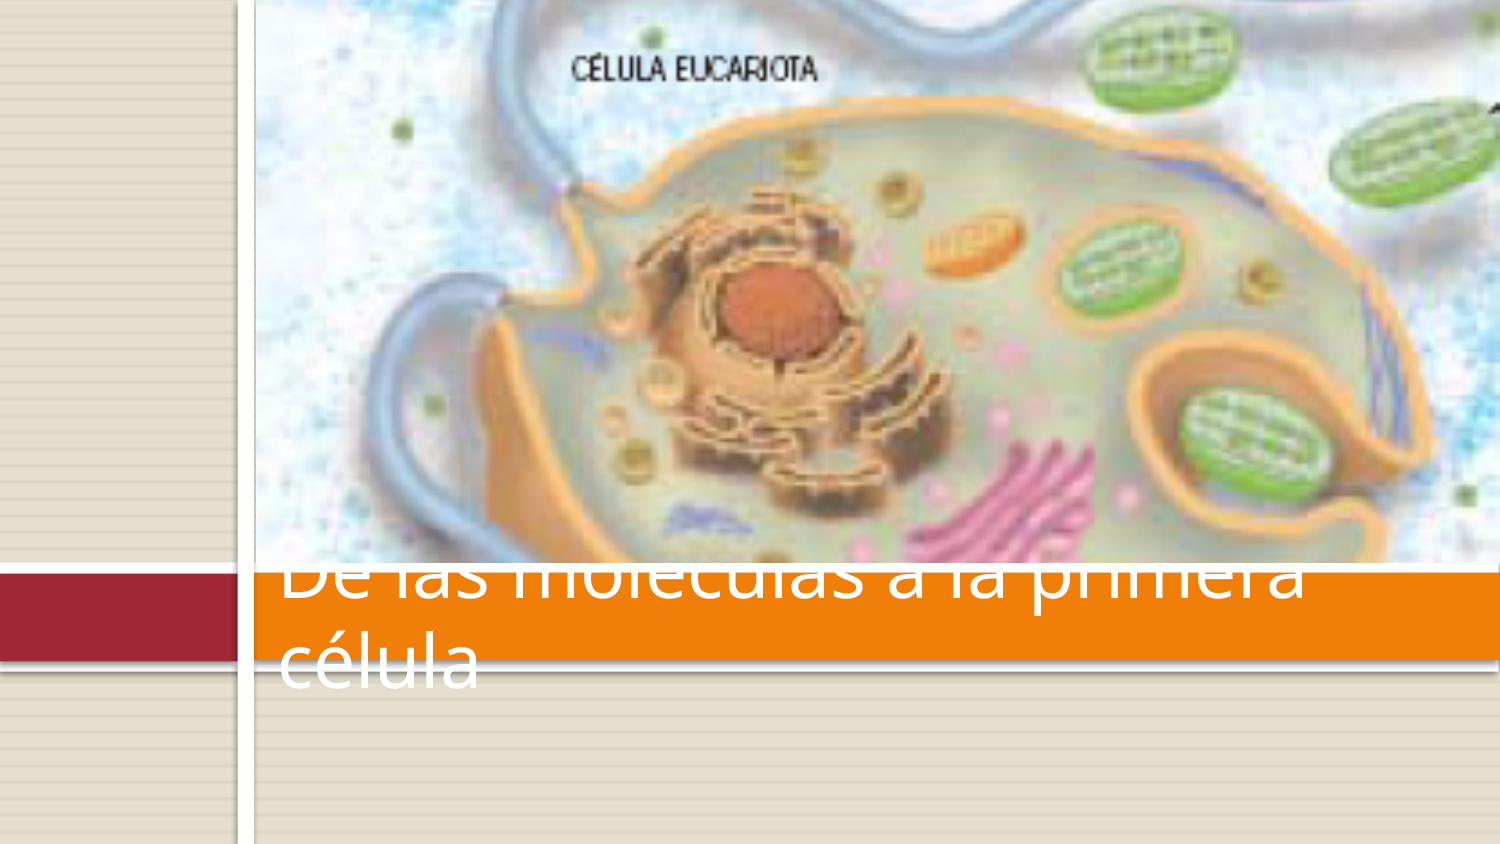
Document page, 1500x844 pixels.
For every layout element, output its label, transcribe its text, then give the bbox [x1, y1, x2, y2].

title De las moléculas a la primera célula [262, 574, 1463, 657]
picture [255, 0, 1500, 563]
